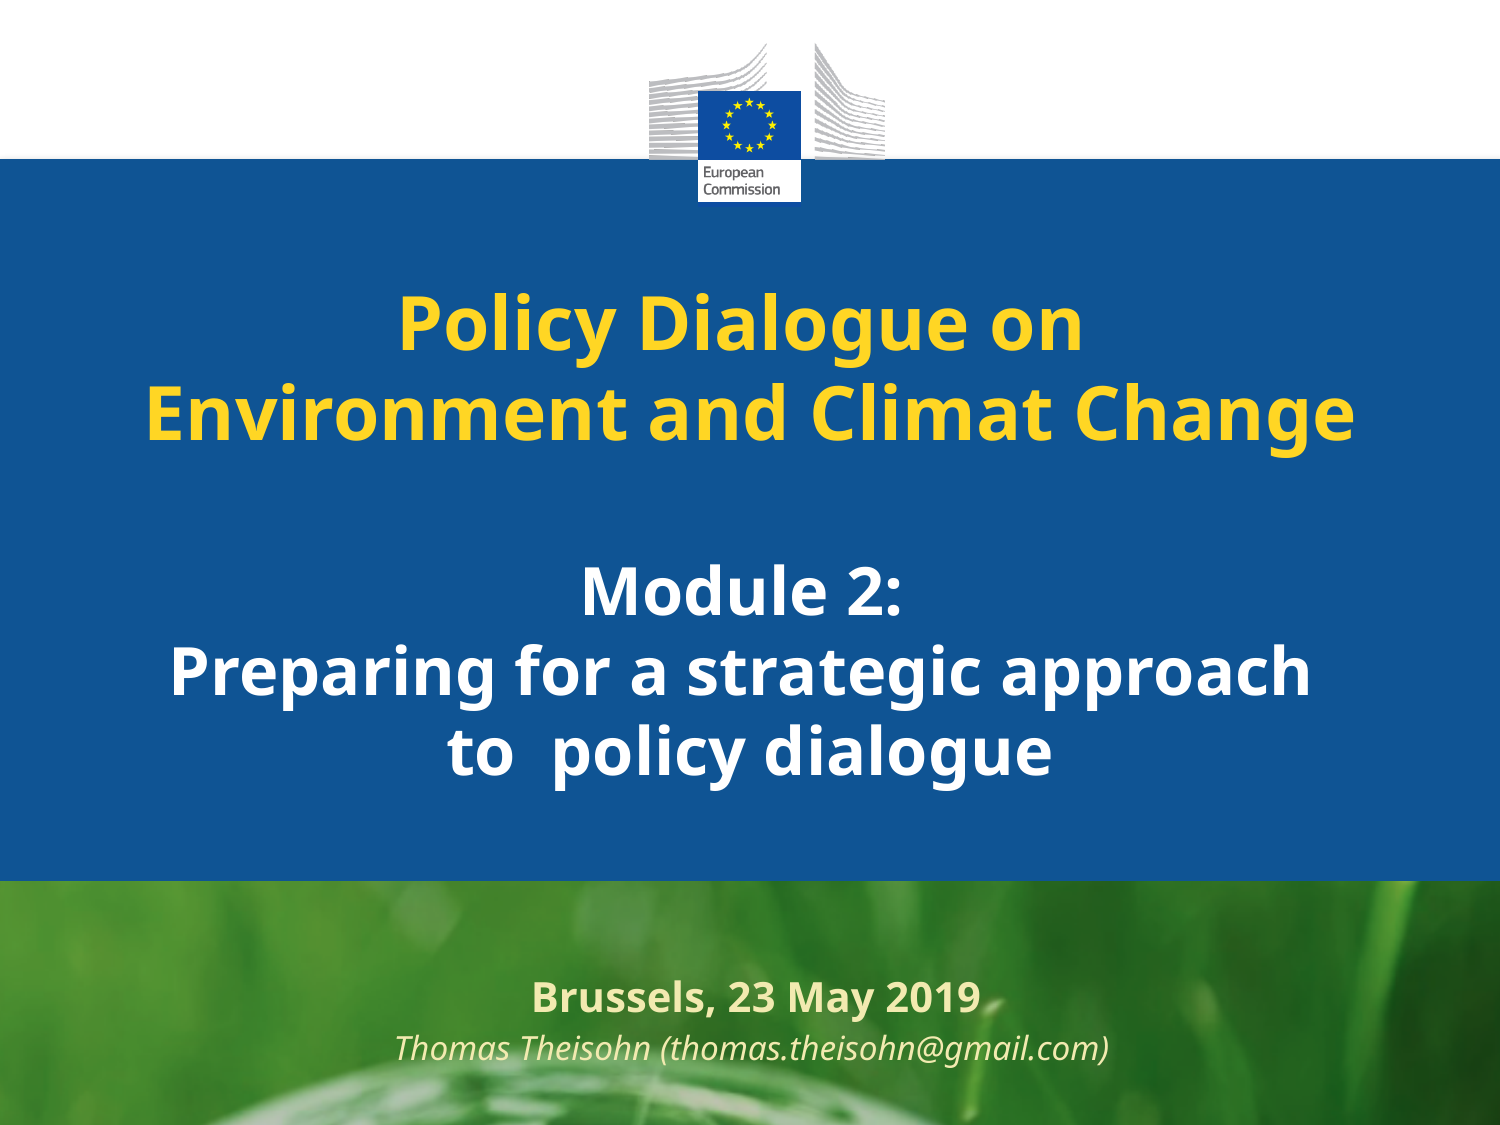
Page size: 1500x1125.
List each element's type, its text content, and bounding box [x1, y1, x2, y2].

picture [0, 881, 1500, 1125]
text_box Module 2: Preparing for a strategic approach to policy dialogue [29, 541, 1471, 796]
title Policy Dialogue on Environment and Climat Change [0, 263, 1500, 469]
